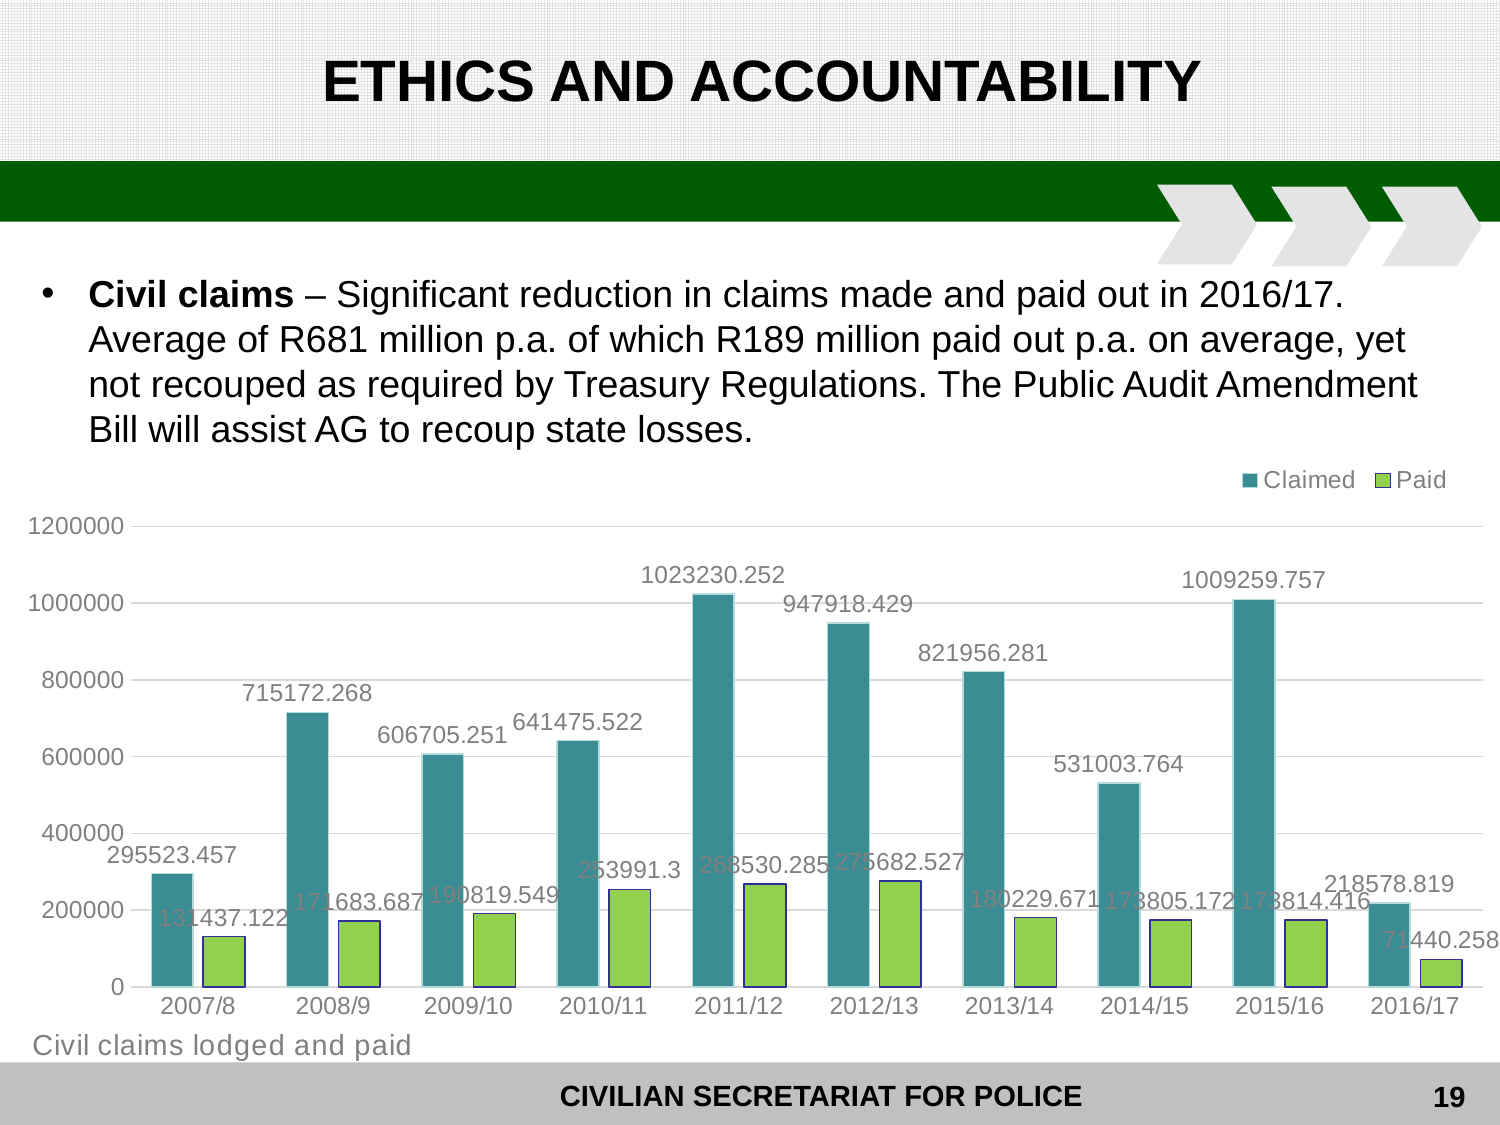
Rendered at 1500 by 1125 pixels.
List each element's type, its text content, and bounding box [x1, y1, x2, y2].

chart [0, 444, 1500, 1071]
slide_number 19 [1130, 1079, 1481, 1125]
title ETHICS AND ACCOUNTABILITY [87, 19, 1437, 138]
list Civil claims – Significant reduction in claims made and paid out in 2016/17. Average of R681 million p.a. of which R189 million paid out p.a. on average, yet not recouped as required by Treasury Regulations. The Public Audit Amendment Bill will assist AG to recoup state losses. [17, 262, 1459, 442]
